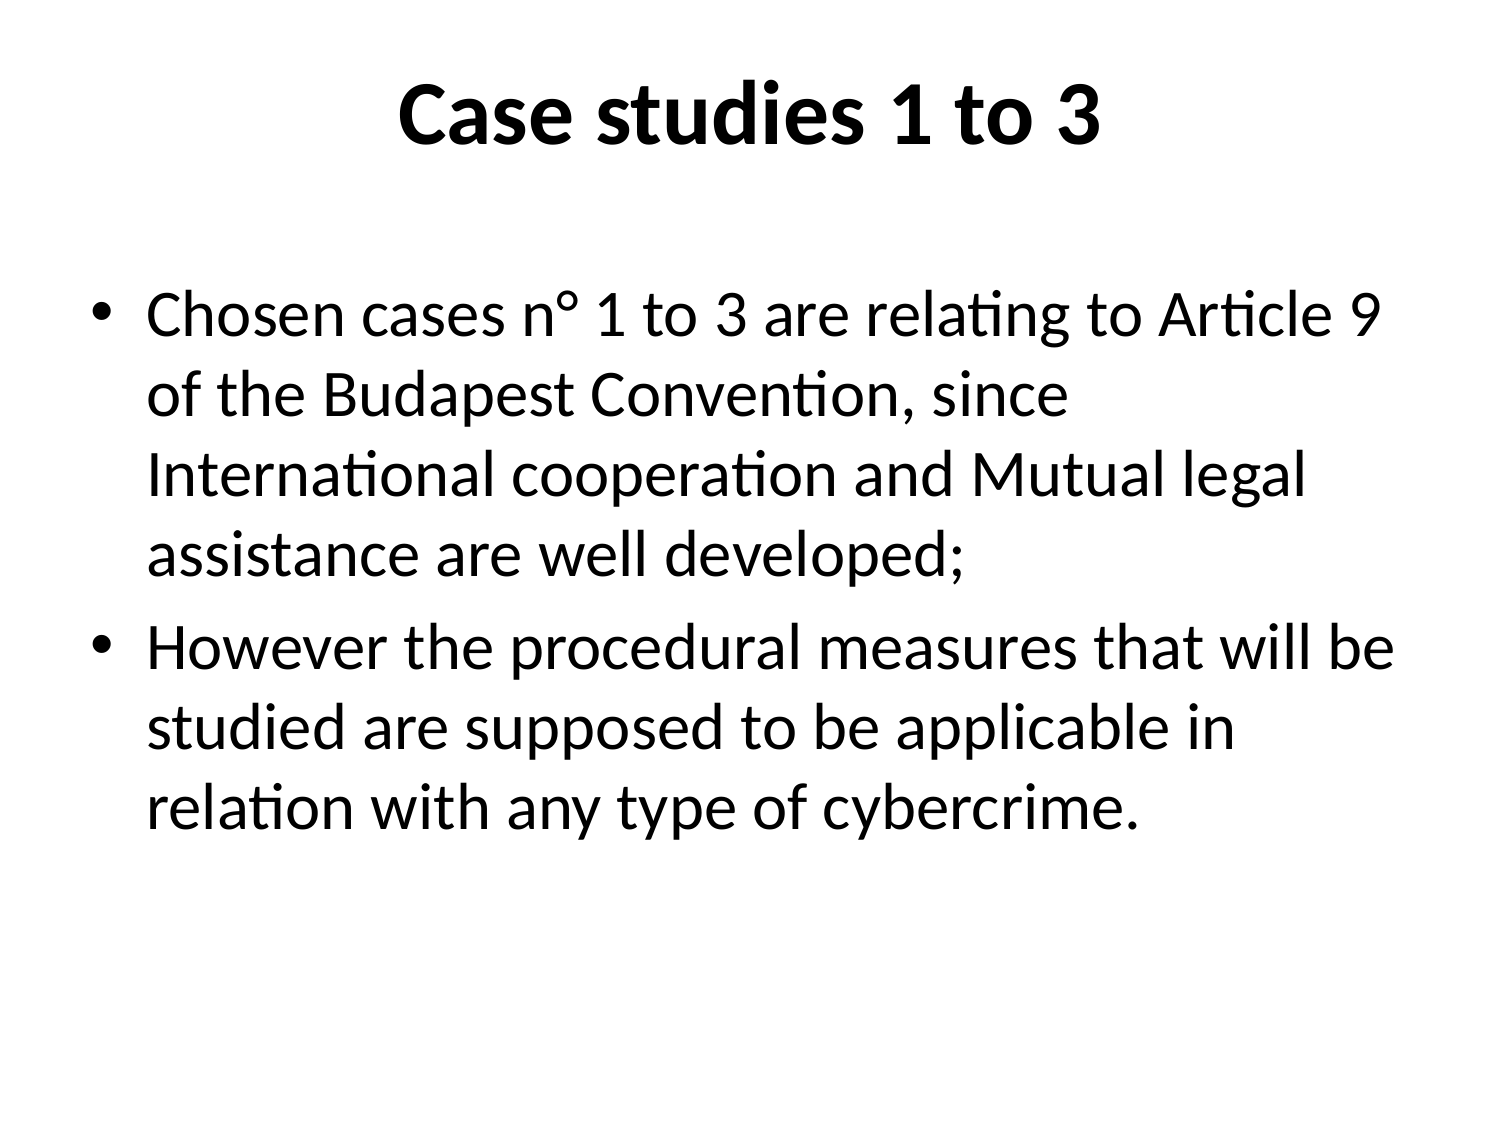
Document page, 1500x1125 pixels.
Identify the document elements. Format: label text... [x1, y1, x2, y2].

list Chosen cases n° 1 to 3 are relating to Article 9 of the Budapest Convention, since International cooperation and Mutual legal assistance are well developed; However the procedural measures that will be studied are supposed to be applicable in relation with any type of cybercrime. [75, 262, 1425, 1005]
title Case studies 1 to 3 [75, 45, 1425, 233]
